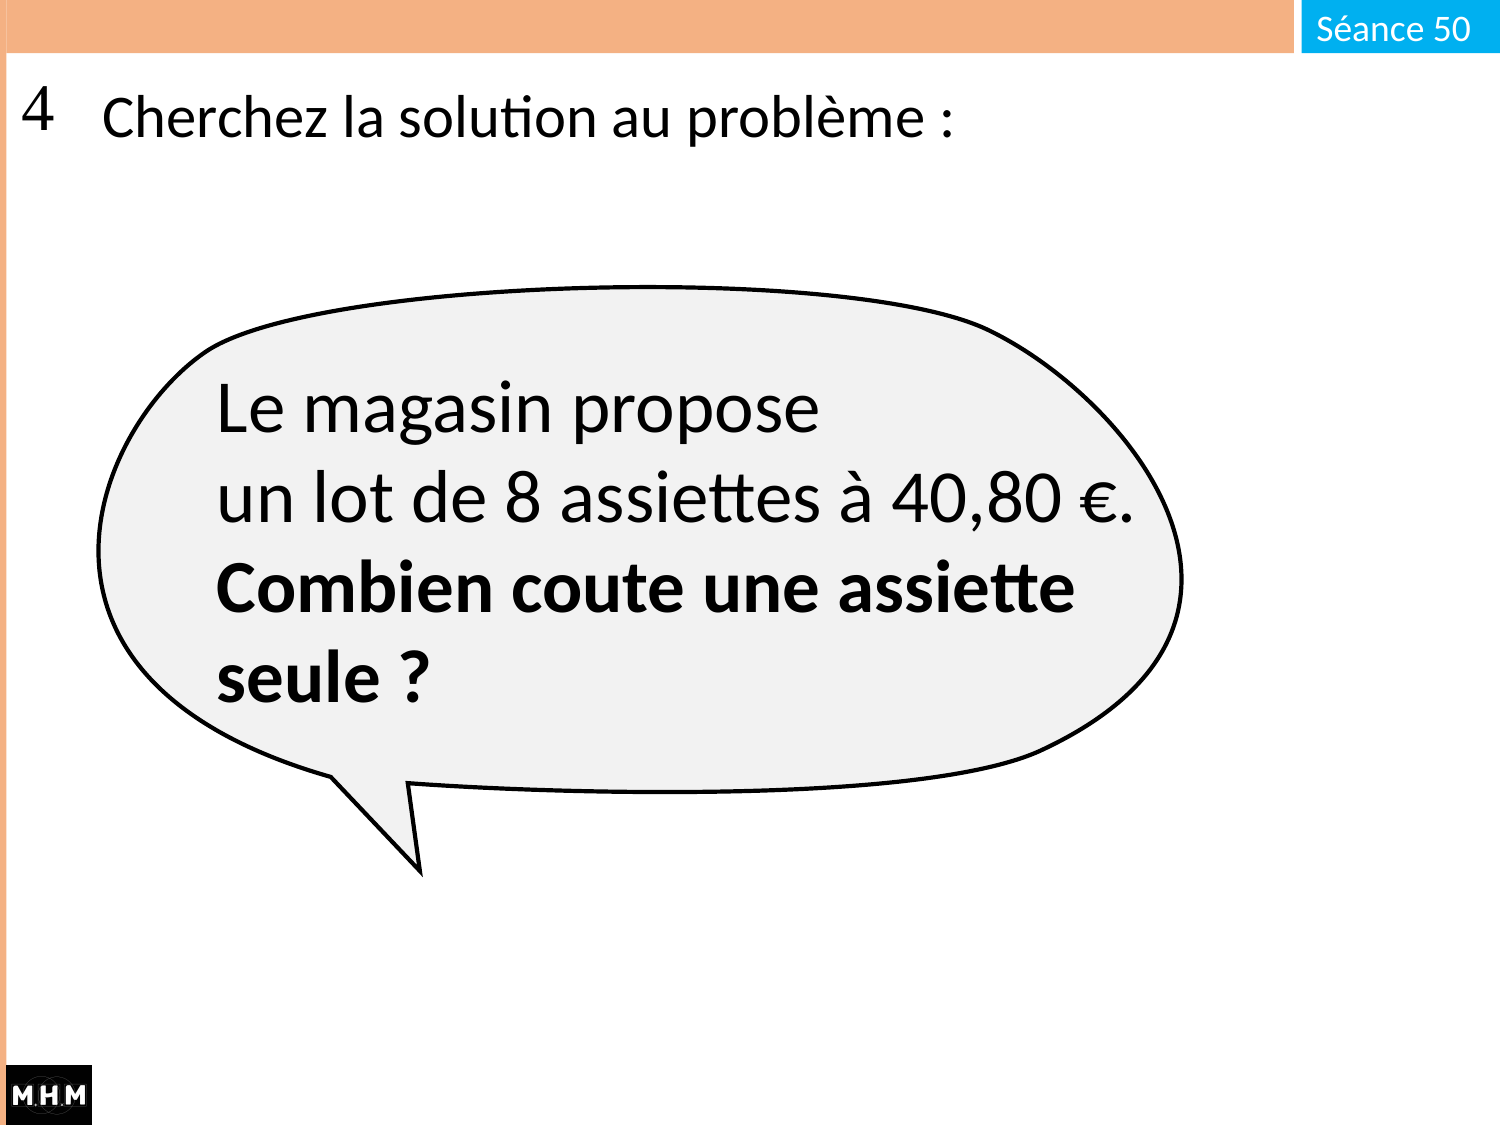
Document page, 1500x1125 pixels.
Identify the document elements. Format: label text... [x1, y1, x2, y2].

text_box [206, 284, 1027, 349]
picture [6, 1065, 92, 1125]
text_box [203, 725, 1092, 878]
text_box [96, 351, 202, 724]
text_box Le magasin propose un lot de 8 assiettes à 40,80 €. Combien coute une assiette seule ? [202, 349, 1409, 725]
title Cherchez la solution au problème : [87, 32, 1382, 157]
